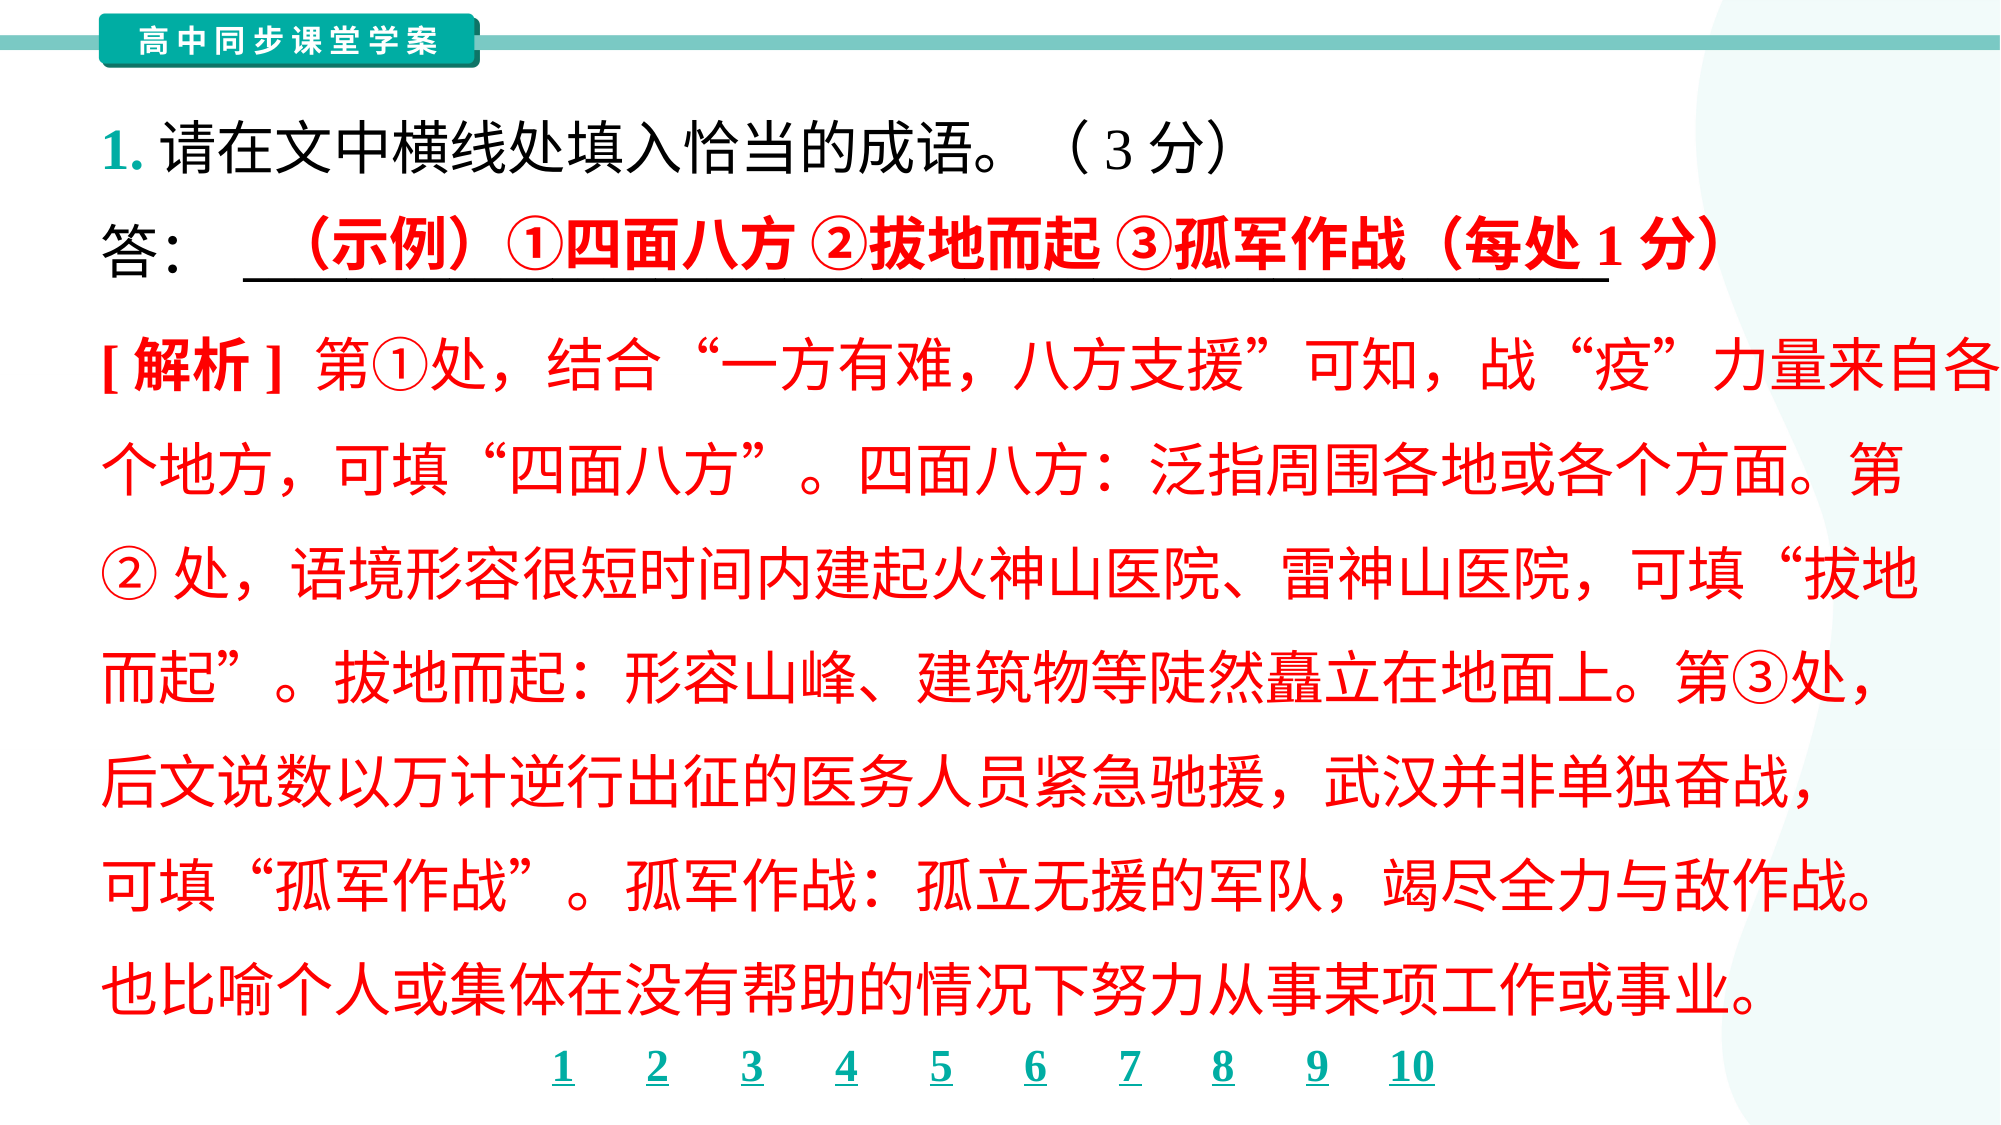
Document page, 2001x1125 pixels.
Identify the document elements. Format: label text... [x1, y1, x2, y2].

text_box （示例）①四面八方 ②拔地而起 ③孤军作战（每处1分） [245, 175, 1783, 278]
picture [0, 0, 2000, 1125]
text_box 1.请在文中横线处填入恰当的成语。（3分） 答： _____________________________________________________ [100, 76, 1899, 286]
text_box [解析] 第①处，结合“一方有难，八方支援”可知，战“疫”力量来自各 个地方，可填“四面八方”。四面八方：泛指周围各地或各个方面。第 ②处，语境形容很短时间内建起火神山医院、雷神山医院，可填“拔地 而起”。拔地而起：形容山峰、建筑物等陡然矗立在地面上。第③处， 后文说数以万计逆行出征的医务人员紧急驰援，武汉并非单独奋战， 可填“孤军作战”。孤军作战：孤立无援的军队，竭尽全力与敌作战。 也比喻个人或集体在没有帮助的情况下努力从事某项工作或事业。 [100, 294, 1899, 1024]
